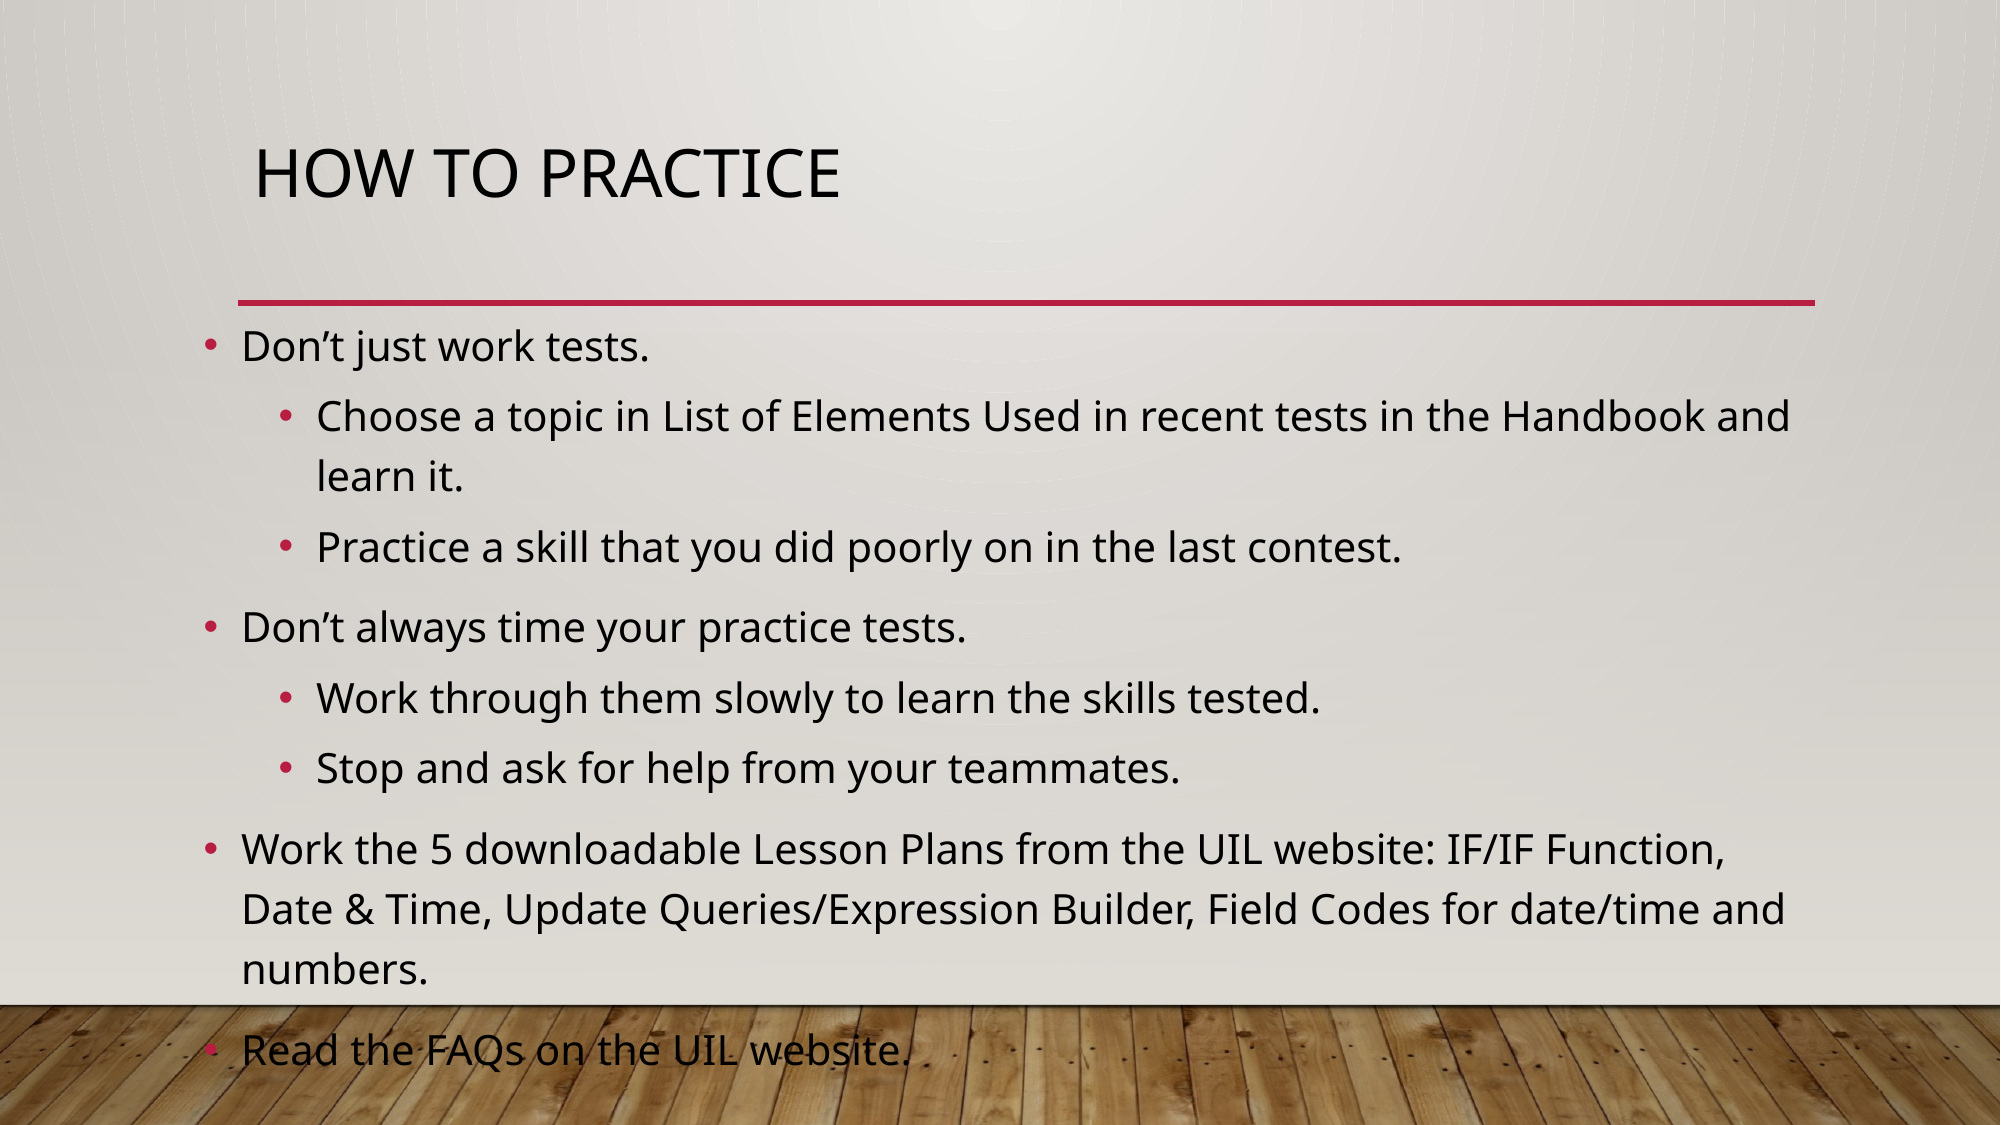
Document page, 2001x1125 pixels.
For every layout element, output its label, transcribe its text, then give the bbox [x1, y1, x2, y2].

title How to practice [238, 131, 1814, 302]
list Don’t just work tests. Choose a topic in List of Elements Used in recent tests in the Handbook and learn it. Practice a skill that you did poorly on in the last contest. Don’t always time your practice tests. Work through them slowly to learn the skills tested. Stop and ask for help from your teammates. Work the 5 downloadable Lesson Plans from the UIL website: IF/IF Function, Date & Time, Update Queries/Expression Builder, Field Codes for date/time and numbers. Read the FAQs on the UIL website. [188, 302, 1814, 968]
picture [0, 1005, 2000, 1125]
